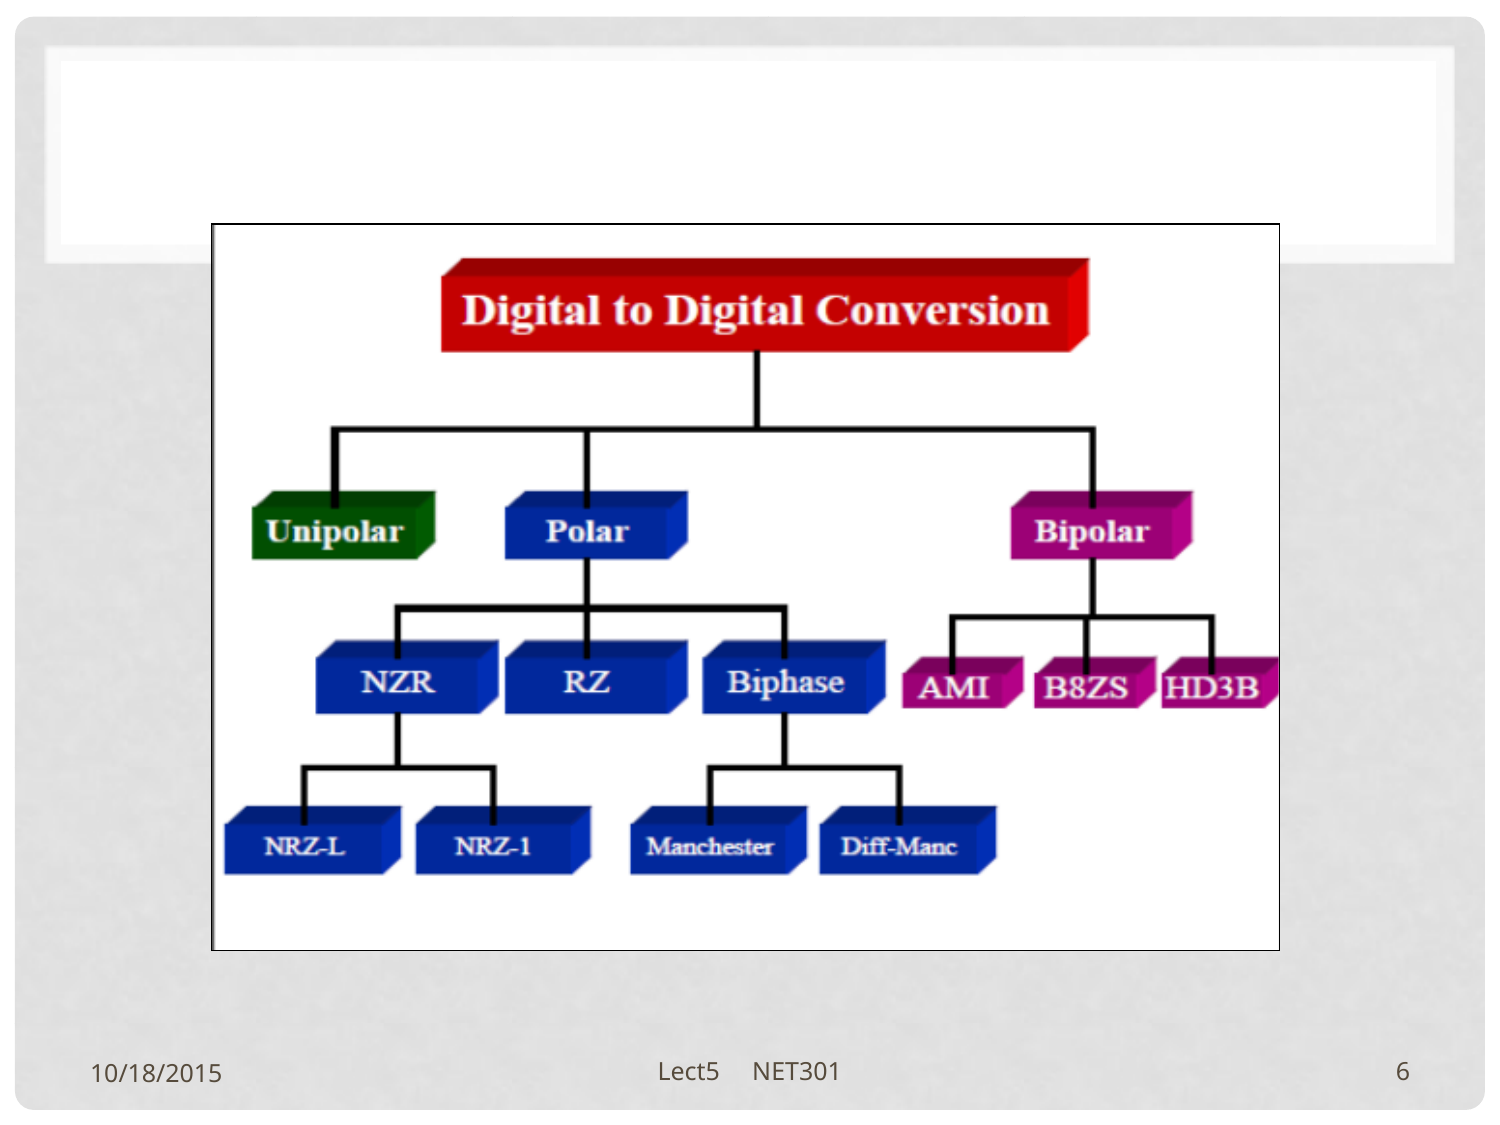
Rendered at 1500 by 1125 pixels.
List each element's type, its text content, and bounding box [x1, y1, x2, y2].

footer Lect5 NET301 [512, 1042, 988, 1103]
slide_number 6 [1074, 1042, 1425, 1103]
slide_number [75, 1042, 425, 1103]
picture [212, 224, 1279, 951]
